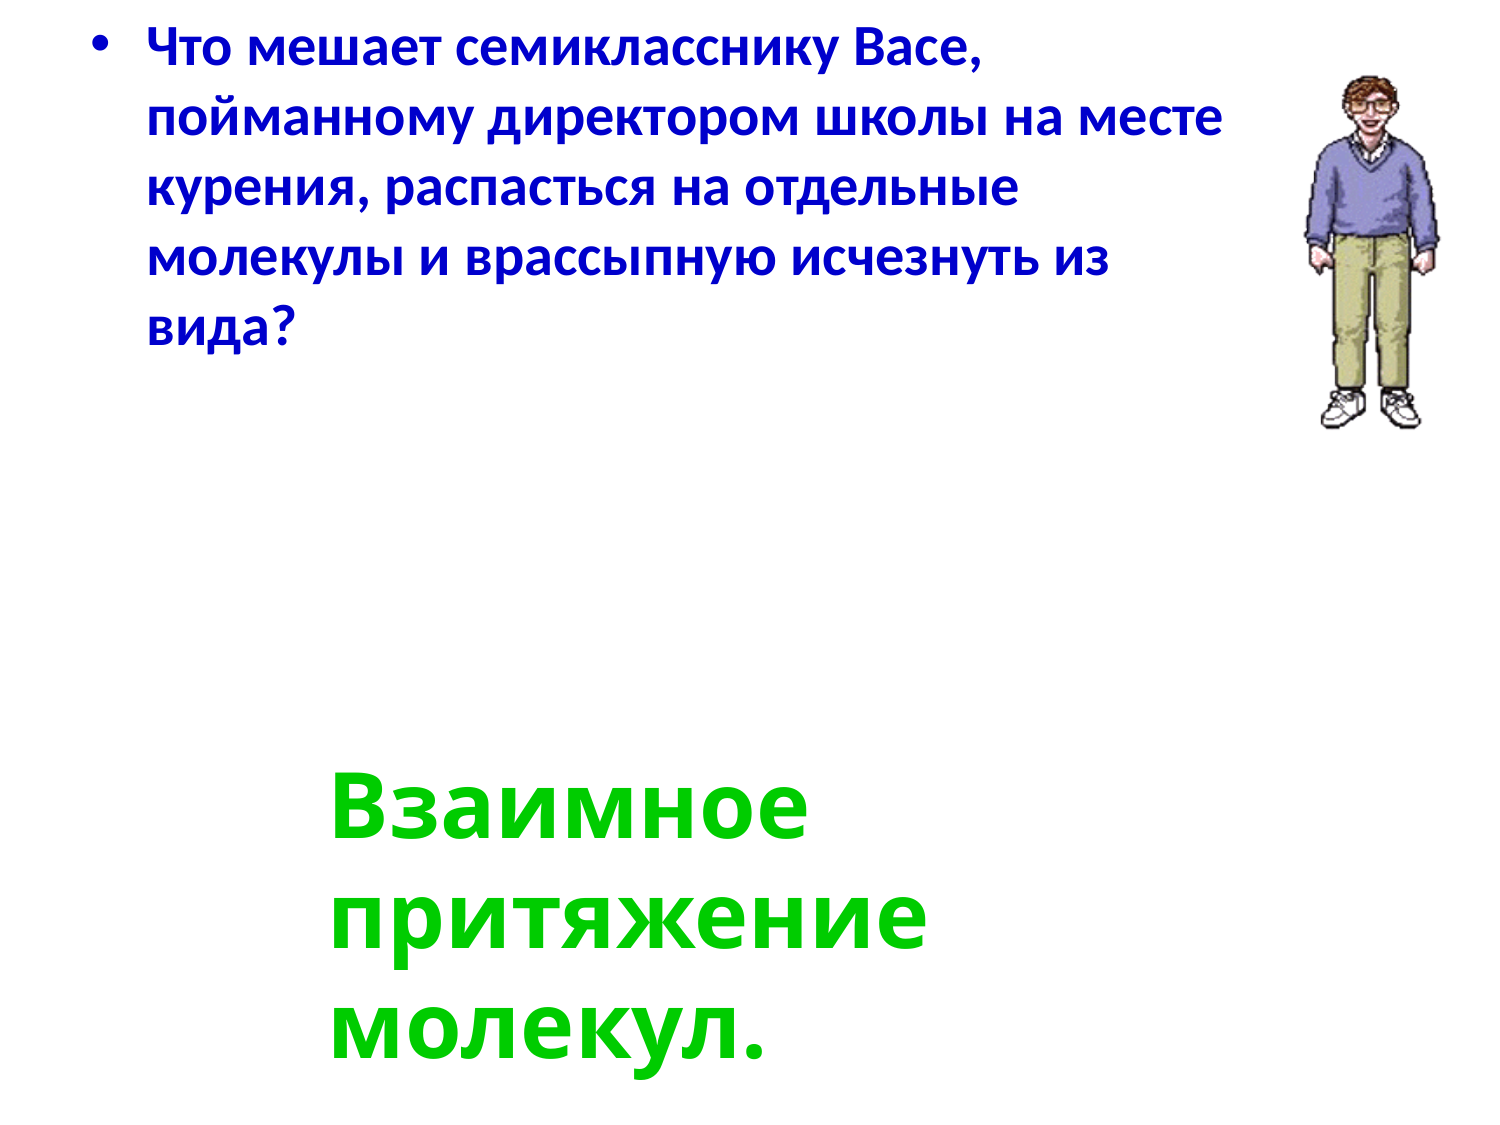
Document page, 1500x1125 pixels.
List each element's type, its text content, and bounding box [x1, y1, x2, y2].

list Что мешает семикласснику Васе, пойманному директором школы на месте курения, распасться на отдельные молекулы и врассыпную исчезнуть из вида? [75, 0, 1258, 728]
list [1292, 65, 1448, 436]
text_box Взаимное притяжение молекул. [312, 739, 1380, 1085]
